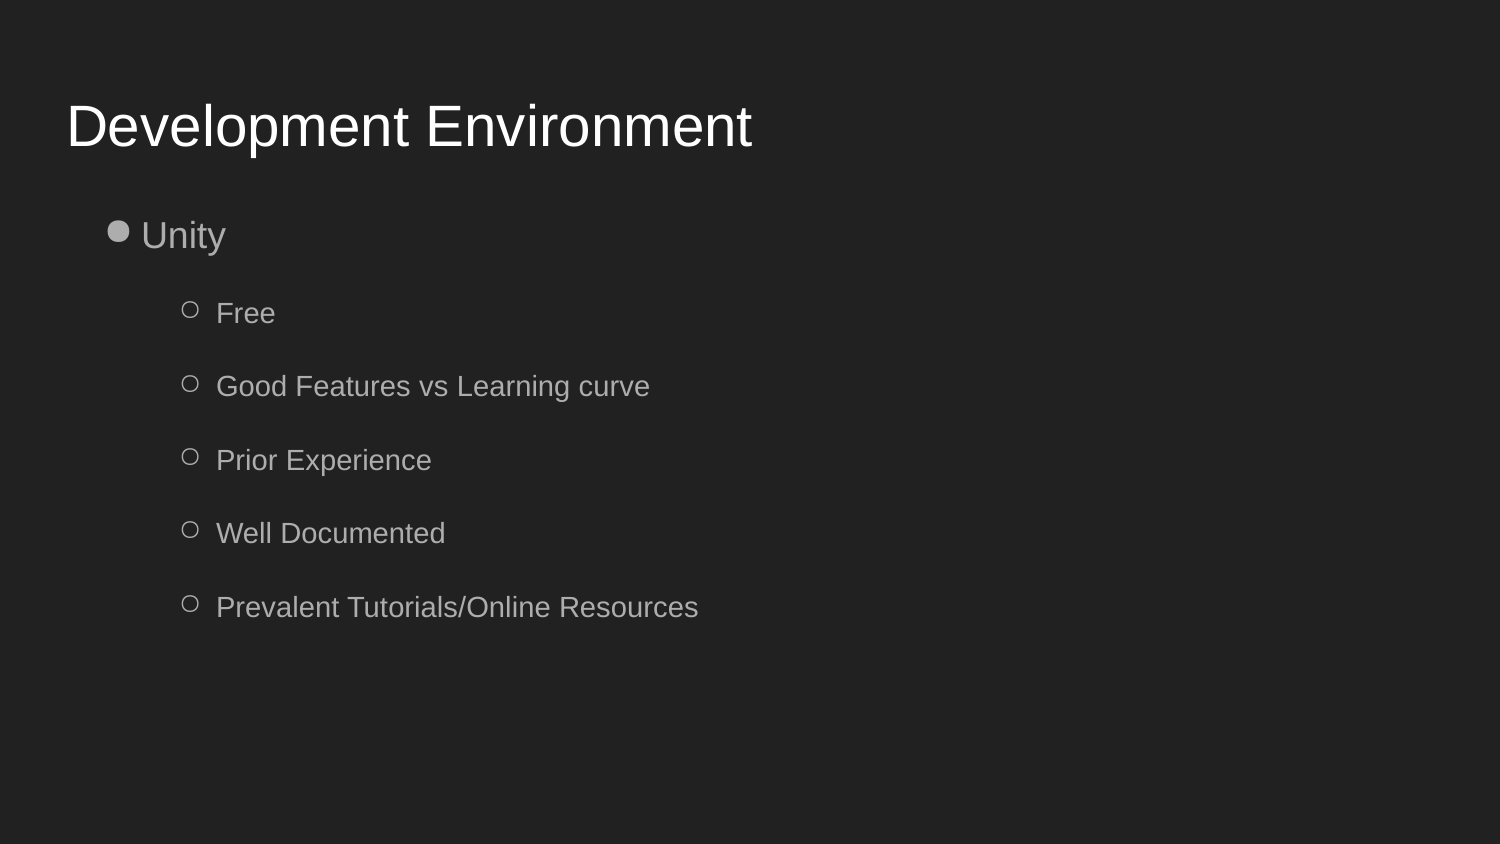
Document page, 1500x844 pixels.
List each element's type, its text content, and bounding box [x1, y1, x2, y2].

title Development Environment [51, 72, 1449, 167]
list Unity Free Good Features vs Learning curve Prior Experience Well Documented Prevalent Tutorials/Online Resources [51, 189, 1449, 750]
